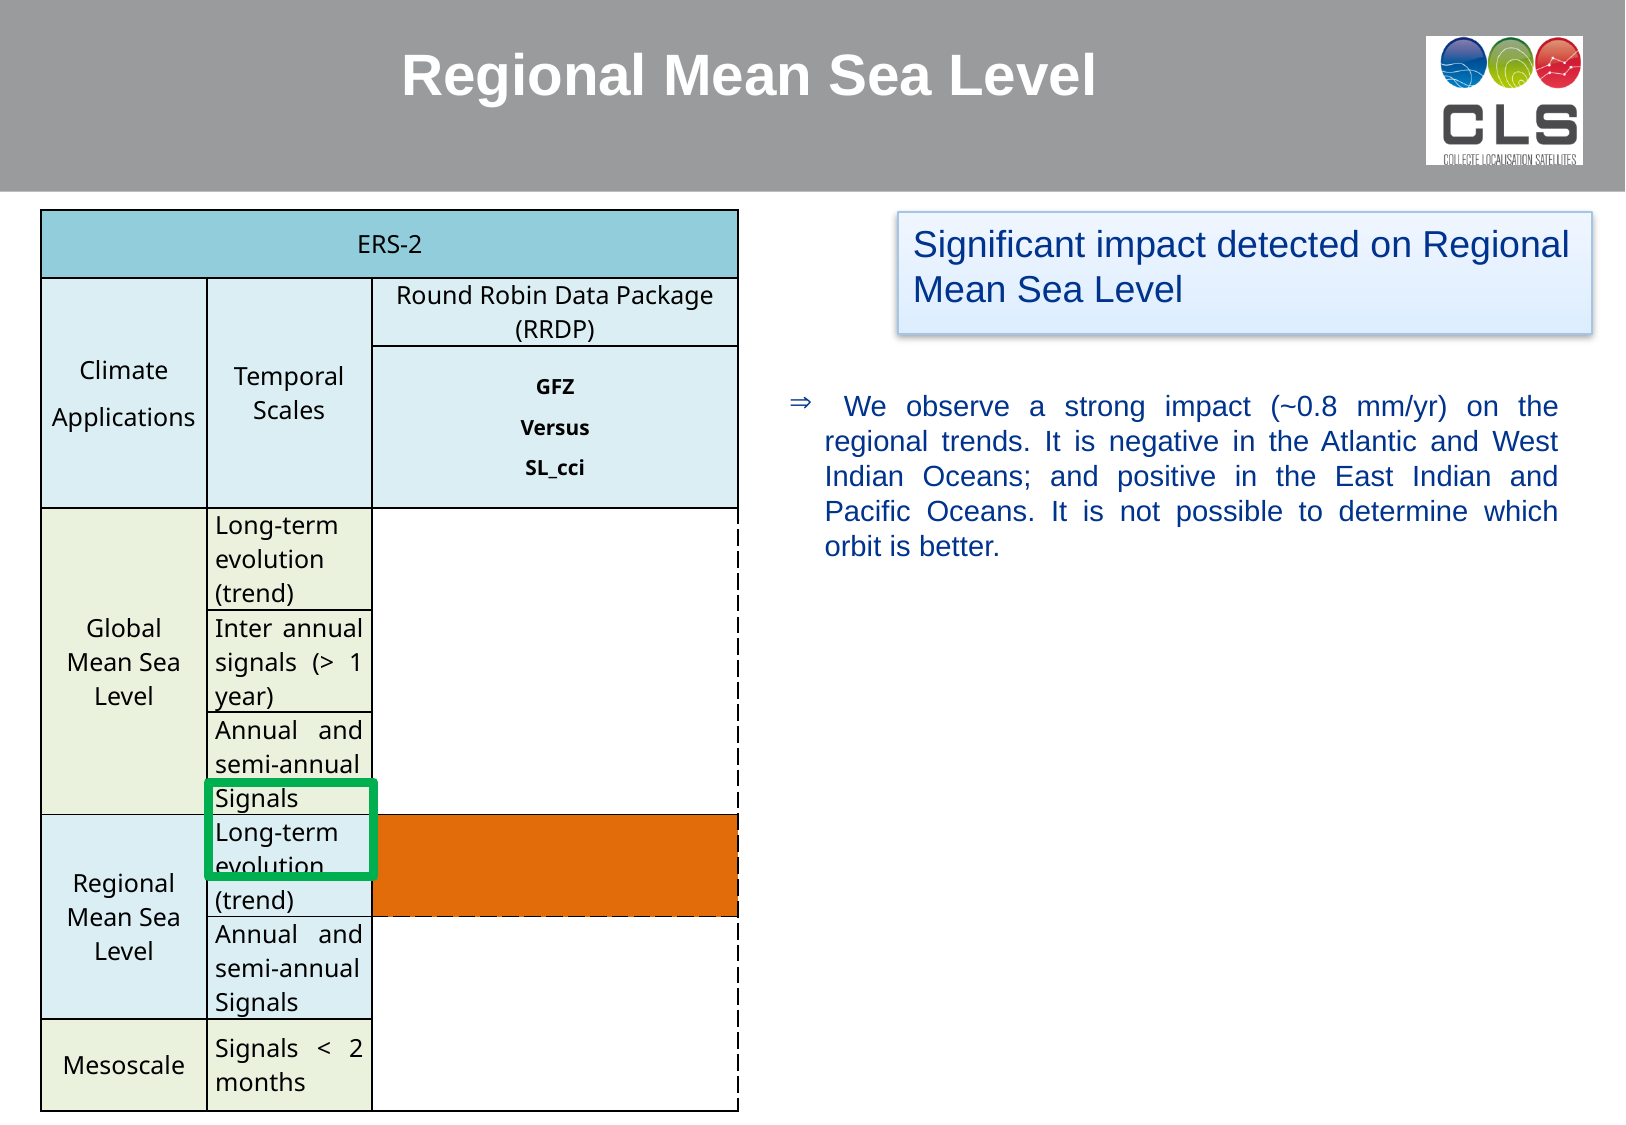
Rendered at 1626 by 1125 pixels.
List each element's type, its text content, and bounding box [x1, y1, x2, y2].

table_cell Annual and semi-annual Signals [208, 917, 371, 1018]
table_cell Global Mean Sea Level [42, 509, 206, 814]
table_cell Round Robin Data Package (RRDP) [373, 279, 737, 345]
table_cell Annual and semi-annual Signals [208, 713, 371, 780]
text_box We observe a strong impact (~0.8 mm/yr) on the regional trends. It is negative in the Atlantic and West Indian Oceans; and positive in the East Indian and Pacific Oceans. It is not possible to determine which orbit is better. [774, 379, 1575, 605]
table_header ERS-2 [42, 211, 737, 277]
text_box Regional Mean Sea Level [386, 40, 1162, 119]
table_cell Climate Applications [42, 279, 206, 507]
table_cell Temporal Scales [208, 279, 371, 507]
table_cell GFZ Versus SL_cci [373, 347, 737, 507]
table_cell [373, 815, 738, 917]
text_box [206, 780, 376, 879]
table_cell Inter annual signals (> 1 year) [208, 611, 371, 711]
text_box Significant impact detected on Regional Mean Sea Level [897, 211, 1593, 335]
table_cell [373, 509, 738, 814]
table_cell Long-term evolution (trend) [208, 509, 371, 609]
table_cell Mesoscale [42, 1020, 206, 1110]
table_cell Long-term evolution (trend) [208, 879, 371, 916]
picture [1426, 36, 1583, 165]
table_cell Regional Mean Sea Level [42, 815, 206, 1018]
table_cell [373, 917, 738, 1110]
table_cell Signals < 2 months [208, 1020, 371, 1110]
